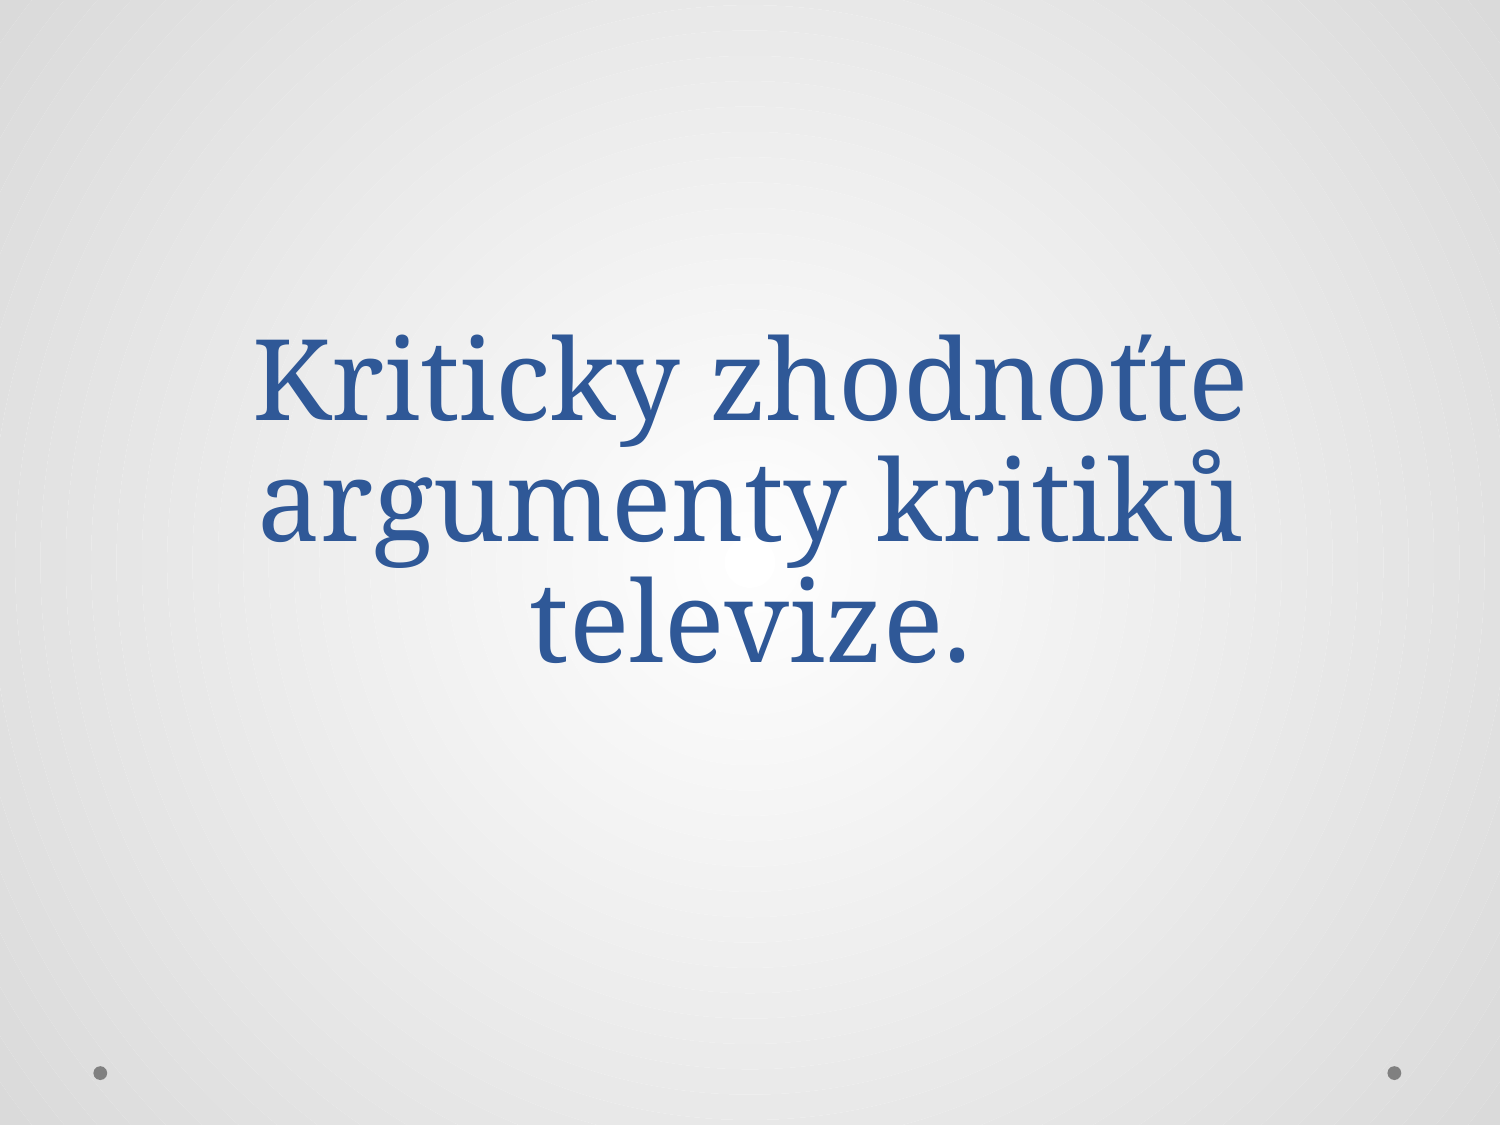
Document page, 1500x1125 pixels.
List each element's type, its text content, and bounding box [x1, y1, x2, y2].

title Kriticky zhodnoťte argumenty kritiků televize. [76, 0, 1425, 693]
